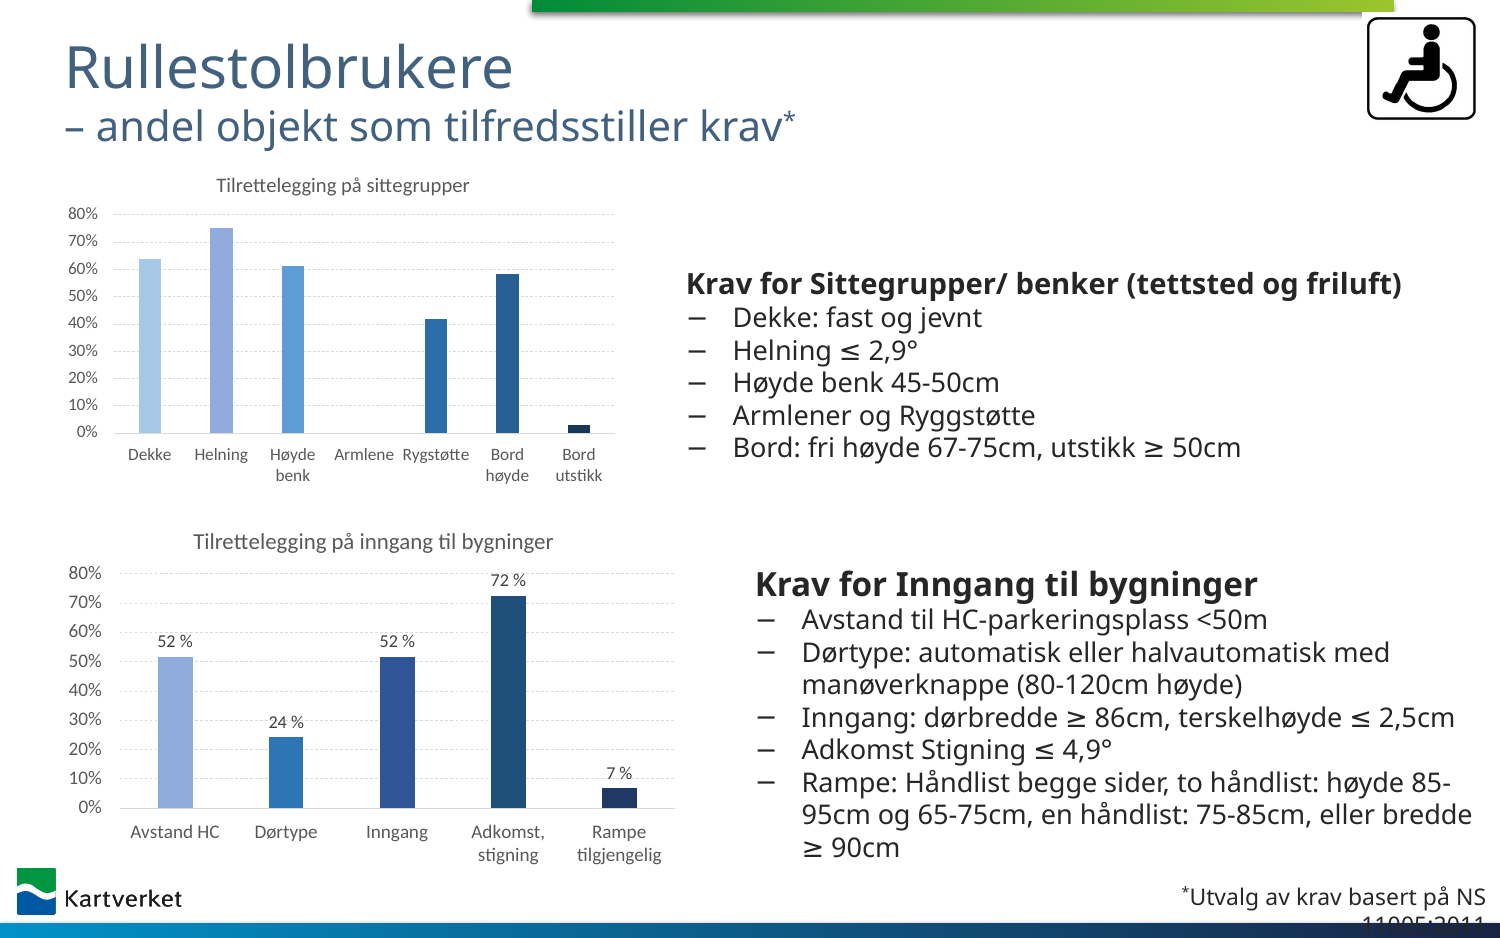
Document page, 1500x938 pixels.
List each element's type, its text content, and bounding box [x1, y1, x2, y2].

picture [62, 166, 625, 492]
text_box *Utvalg av krav basert på NS 11005:2011 [1068, 873, 1500, 938]
text_box Krav for Sittegrupper/ benker (tettsted og friluft) Dekke: fast og jevnt Helning ≤ 2,9° Høyde benk 45-50cm Armlener og Ryggstøtte Bord: fri høyde 67-75cm, utstikk ≥ 50cm [670, 258, 1418, 471]
text_box Rullestolbrukere – andel objekt som tilfredsstiller krav* [49, 25, 1431, 158]
picture [62, 520, 686, 874]
picture [1362, 12, 1481, 126]
text_box Krav for Inngang til bygninger Avstand til HC-parkeringsplass <50m Dørtype: automatisk eller halvautomatisk med manøverknappe (80-120cm høyde) Inngang: dørbredde ≥ 86cm, terskelhøyde ≤ 2,5cm Adkomst Stigning ≤ 4,9° Rampe: Håndlist begge sider, to håndlist: høyde 85-95cm og 65-75cm, en håndlist: 75-85cm, eller bredde ≥ 90cm [740, 555, 1491, 870]
